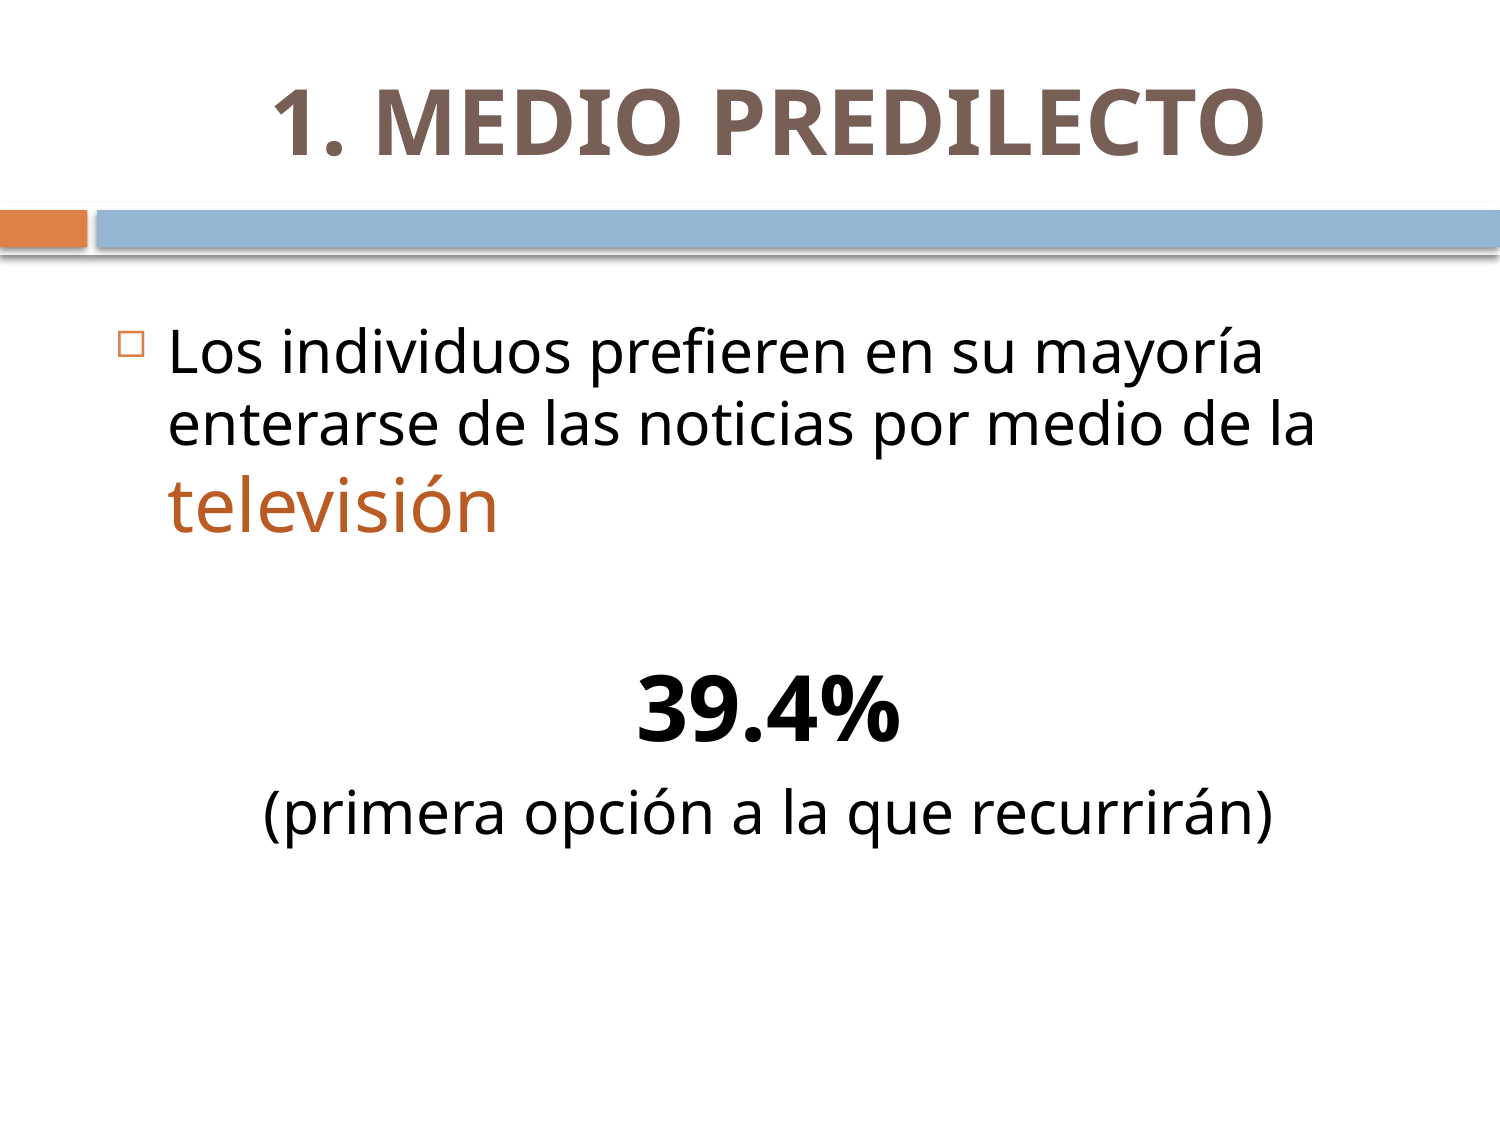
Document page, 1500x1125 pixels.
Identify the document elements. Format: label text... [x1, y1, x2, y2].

title 1. MEDIO PREDILECTO [100, 37, 1438, 200]
list Los individuos prefieren en su mayoría enterarse de las noticias por medio de la televisión 39.4% (primera opción a la que recurrirán) [100, 305, 1438, 1043]
